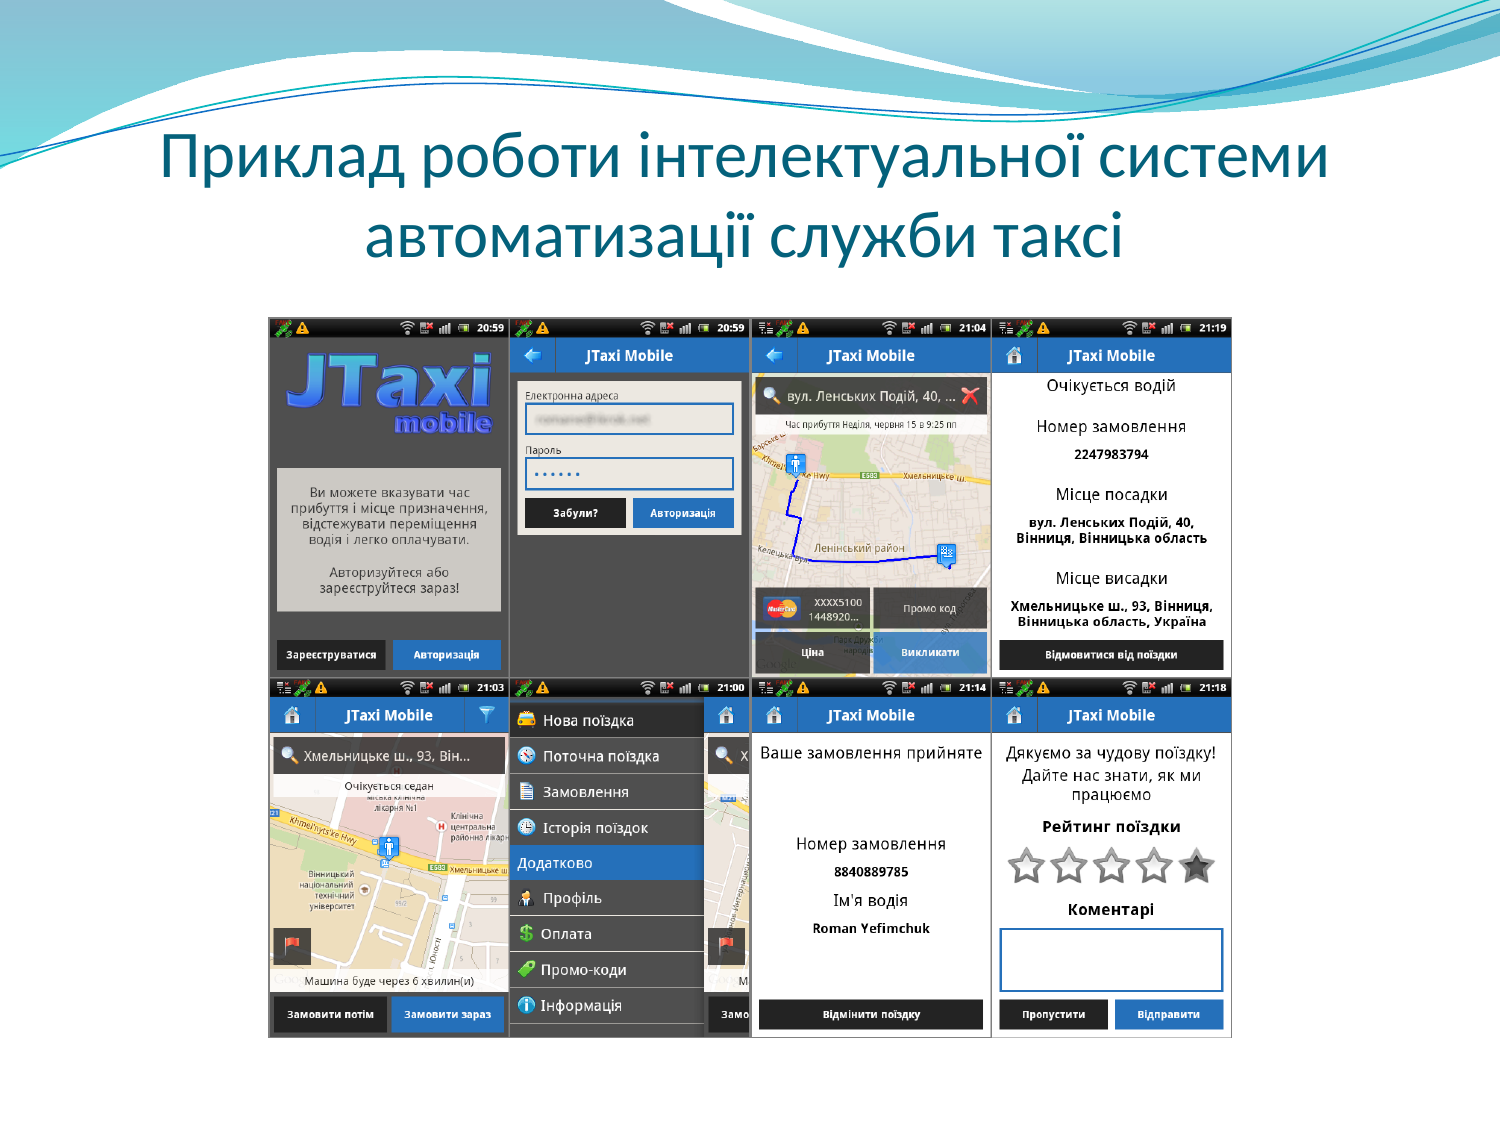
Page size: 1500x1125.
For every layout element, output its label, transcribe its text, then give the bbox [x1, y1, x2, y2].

title Приклад роботи інтелектуальної системи автоматизації служби таксі [70, 175, 1421, 272]
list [268, 317, 1232, 1038]
